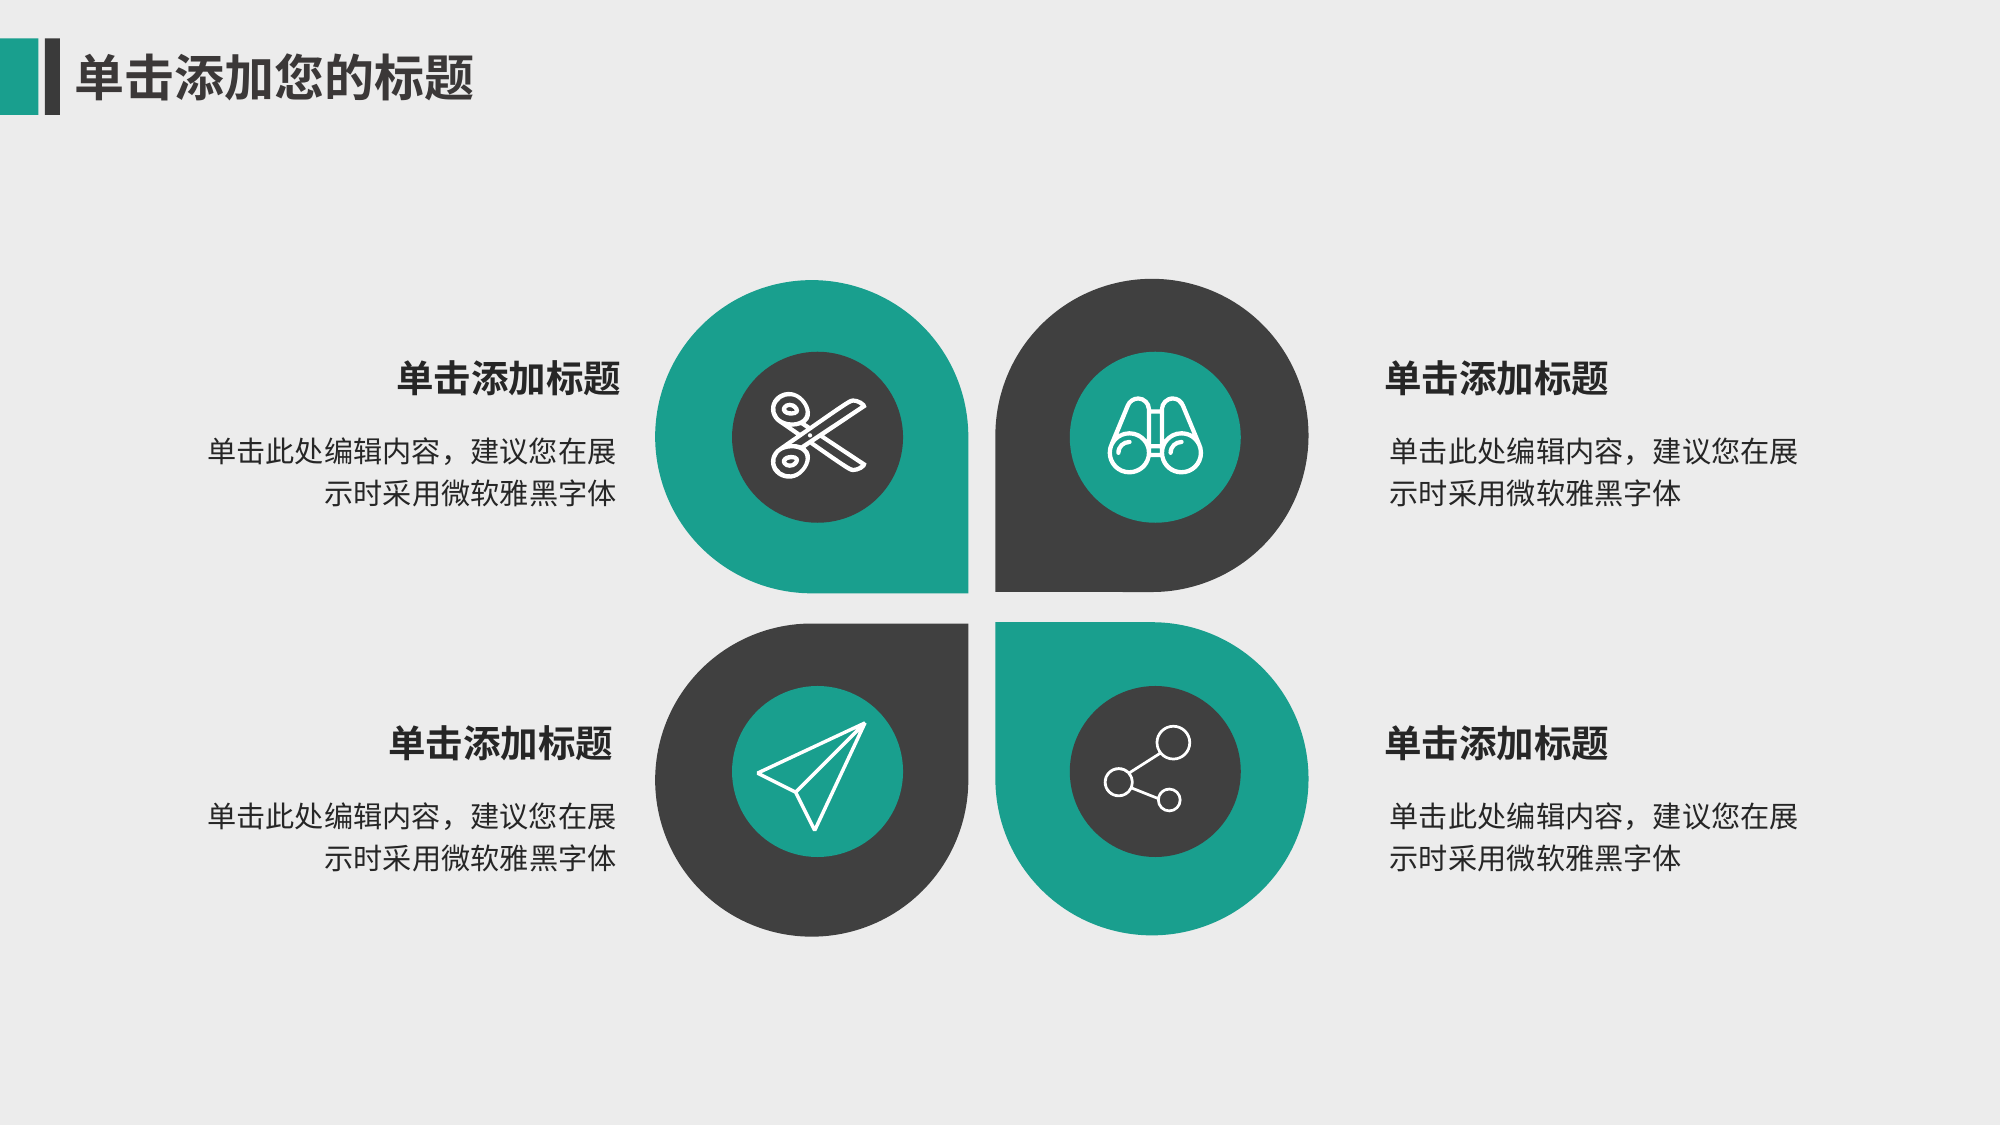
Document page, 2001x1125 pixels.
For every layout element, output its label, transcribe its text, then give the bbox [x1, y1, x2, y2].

text_box 单击添加标题 [1369, 348, 1647, 408]
text_box [1068, 684, 1242, 859]
text_box 单击添加标题 [1369, 712, 1674, 773]
text_box [731, 350, 905, 524]
text_box [654, 622, 970, 938]
text_box [994, 621, 1310, 937]
text_box 单击此处编辑内容，建议您在展示时采用微软雅黑字体 [1389, 426, 1825, 510]
text_box [654, 279, 970, 595]
text_box 单击此处编辑内容，建议您在展示时采用微软雅黑字体 [1389, 791, 1825, 874]
text_box 单击此处编辑内容，建议您在展示时采用微软雅黑字体 [181, 426, 617, 510]
text_box 单击添加标题 [288, 712, 628, 773]
text_box [994, 277, 1310, 594]
text_box [1068, 350, 1242, 524]
text_box 单击此处编辑内容，建议您在展示时采用微软雅黑字体 [181, 791, 617, 874]
text_box 单击添加标题 [319, 348, 636, 408]
text_box 单击添加您的标题 [59, 39, 509, 114]
text_box [1103, 724, 1192, 813]
text_box [1107, 396, 1204, 475]
text_box [770, 391, 867, 479]
text_box [731, 684, 905, 859]
text_box [756, 721, 867, 832]
